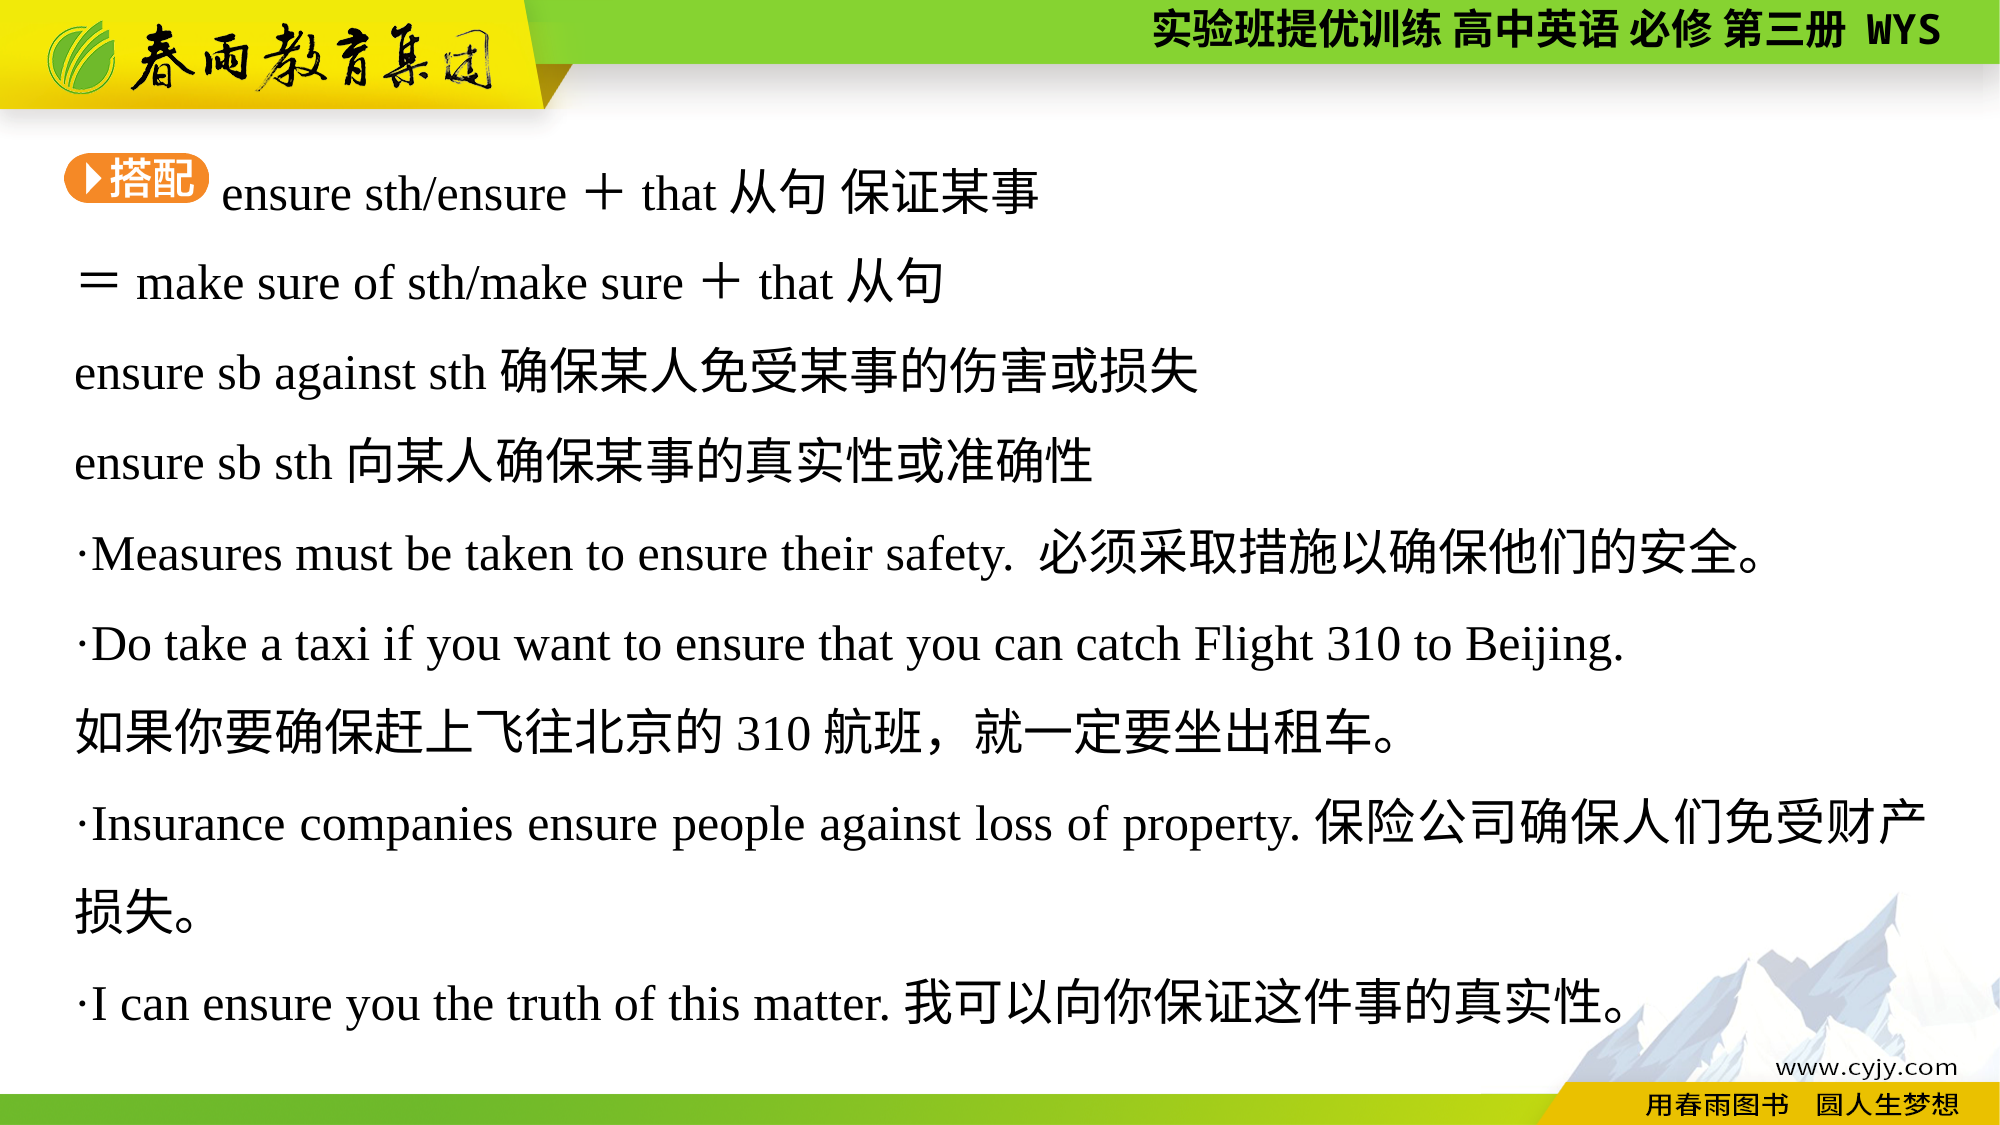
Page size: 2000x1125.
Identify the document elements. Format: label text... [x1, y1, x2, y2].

list ensure sth/ensure＋that从句 保证某事 ＝make sure of sth/make sure＋that从句 ensure sb against sth确保某人免受某事的伤害或损失 ensure sb sth向某人确保某事的真实性或准确性 ·Measures must be taken to ensure their safety. 必须采取措施以确保他们的安全。 ·Do take a taxi if you want to ensure that you can catch Flight 310 to Beijing. 如果你要确保赶上飞往北京的310航班，就一定要坐出租车。 ·Insurance companies ensure people against loss of property.保险公司确保人们免受财产损失。 ·I can ensure you the truth of this matter.我可以向你保证这件事的真实性。 [59, 122, 1944, 1035]
picture [0, 0, 2000, 1125]
